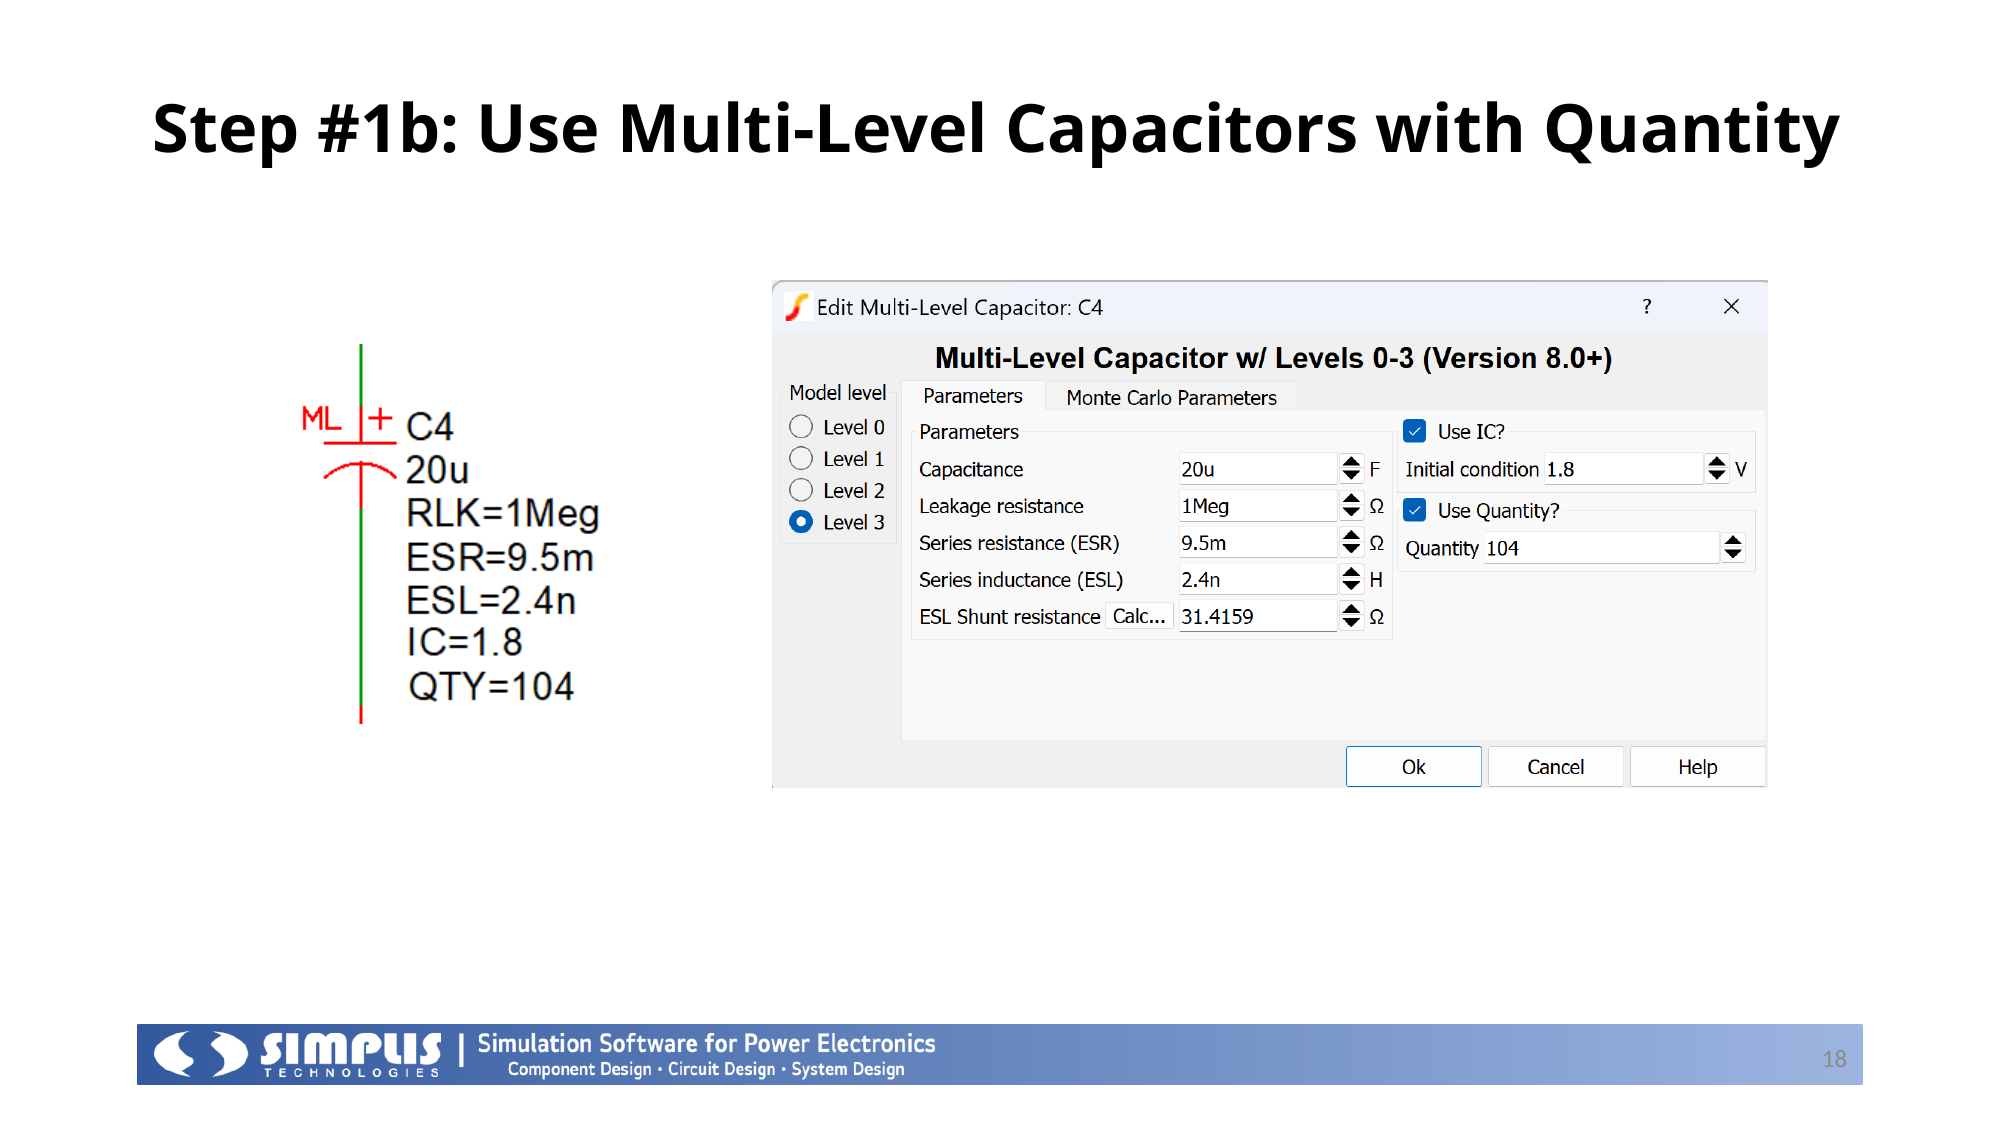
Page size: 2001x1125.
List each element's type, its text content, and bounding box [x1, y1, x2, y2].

picture [154, 1007, 945, 1108]
slide_number 18 [1412, 1027, 1863, 1088]
title Step #1b: Use Multi-Level Capacitors with Quantity [137, 37, 1863, 225]
picture [772, 280, 1768, 788]
picture [275, 344, 620, 724]
